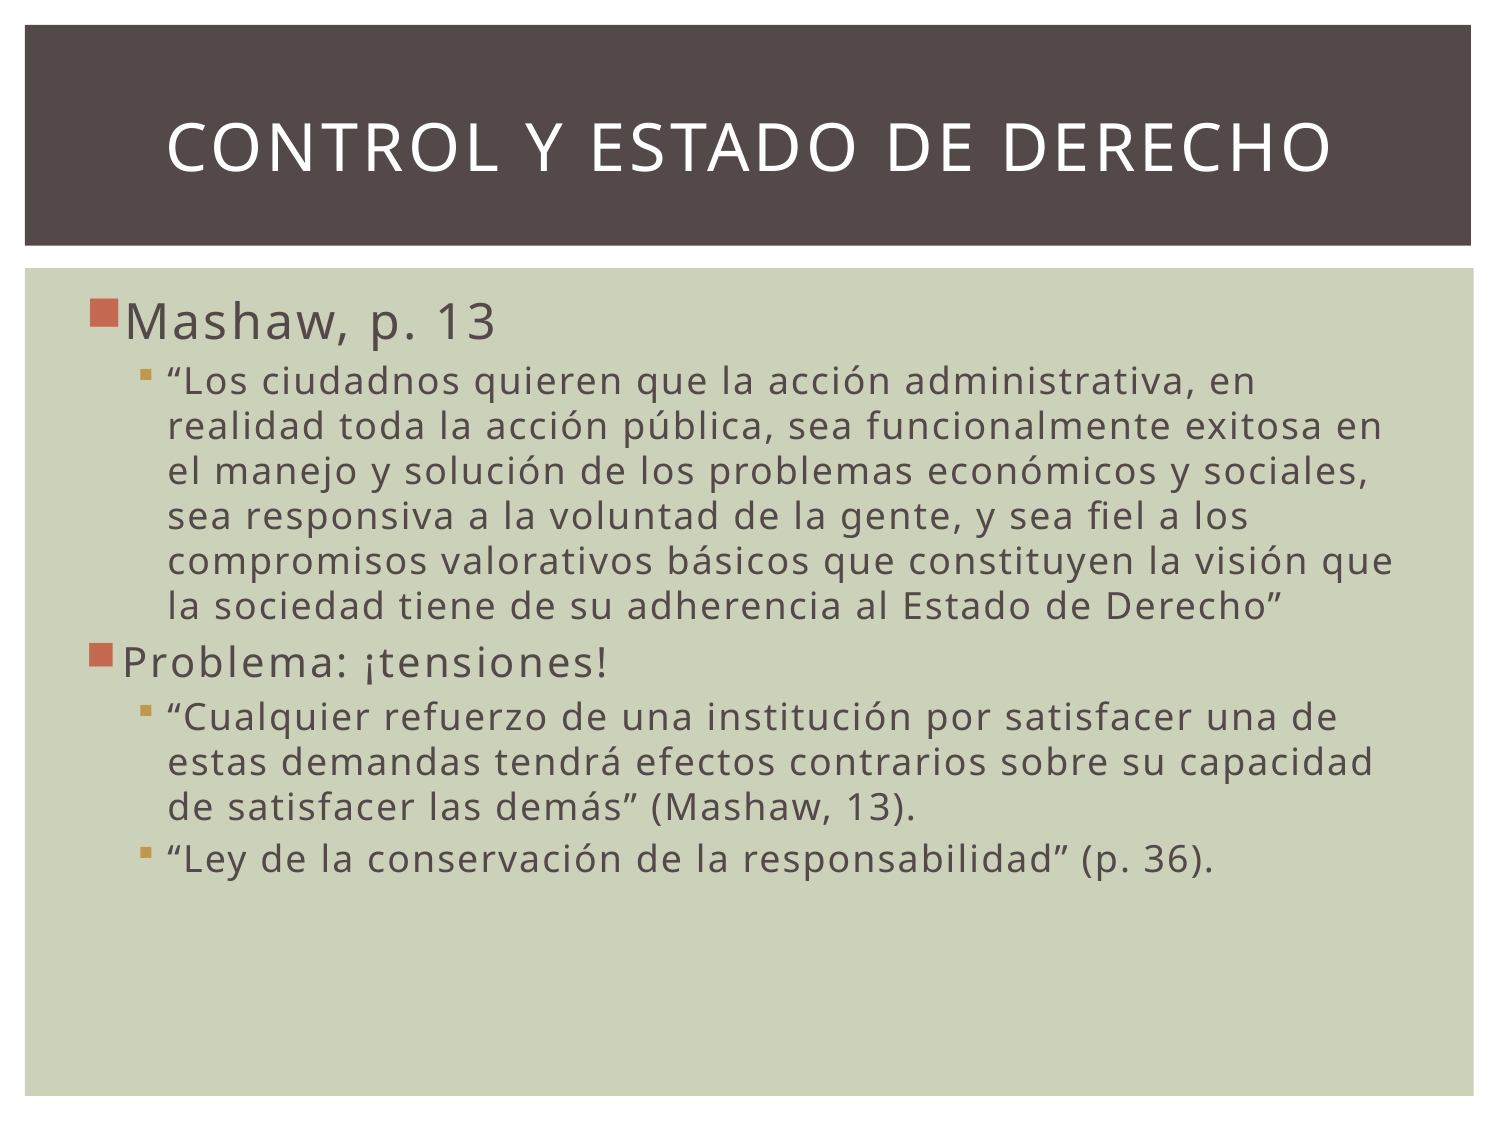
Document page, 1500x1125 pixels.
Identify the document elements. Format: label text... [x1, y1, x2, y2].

list Mashaw, p. 13 “Los ciudadnos quieren que la acción administrativa, en realidad toda la acción pública, sea funcionalmente exitosa en el manejo y solución de los problemas económicos y sociales, sea responsiva a la voluntad de la gente, y sea fiel a los compromisos valorativos básicos que constituyen la visión que la sociedad tiene de su adherencia al Estado de Derecho” Problema: ¡tensiones! “Cualquier refuerzo de una institución por satisfacer una de estas demandas tendrá efectos contrarios sobre su capacidad de satisfacer las demás” (Mashaw, 13). “Ley de la conservación de la responsabilidad” (p. 36). [62, 281, 1442, 1005]
title Control y estado de derecho [62, 58, 1438, 232]
